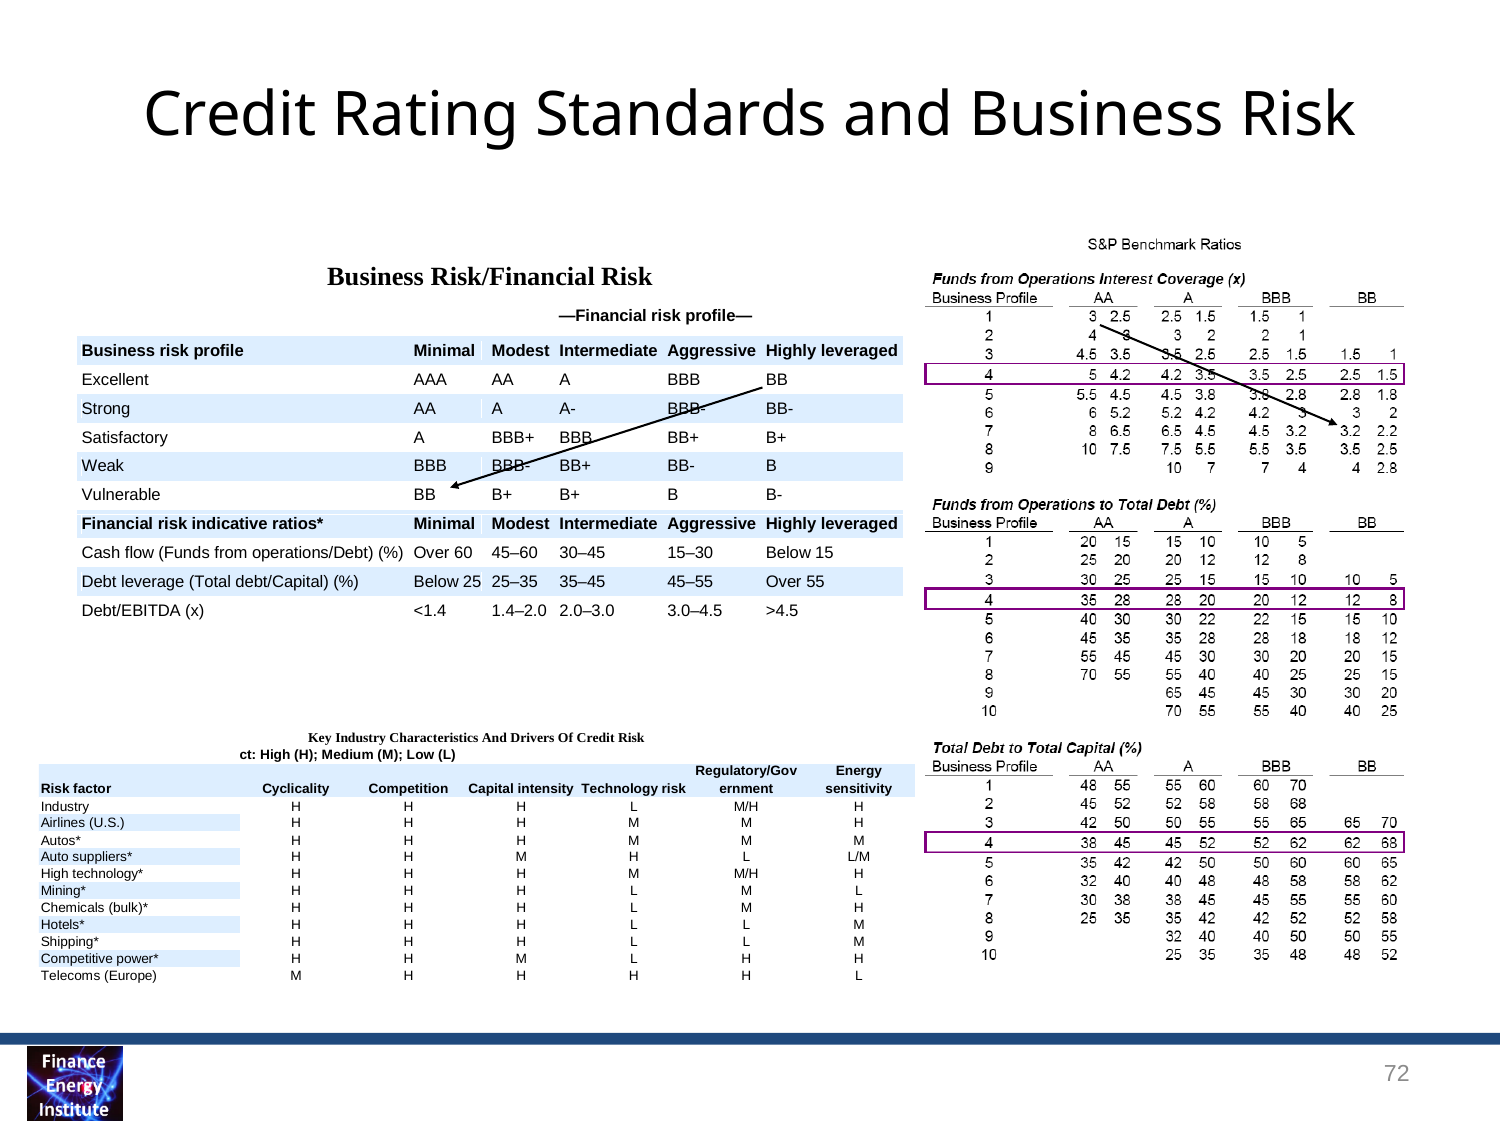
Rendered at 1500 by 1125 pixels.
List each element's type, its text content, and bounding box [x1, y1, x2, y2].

title Credit Rating Standards and Business Risk [70, 56, 1430, 164]
slide_number 72 [1074, 1042, 1425, 1103]
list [862, 212, 1463, 976]
picture [74, 255, 1039, 656]
picture [37, 724, 917, 986]
picture [27, 1046, 123, 1121]
